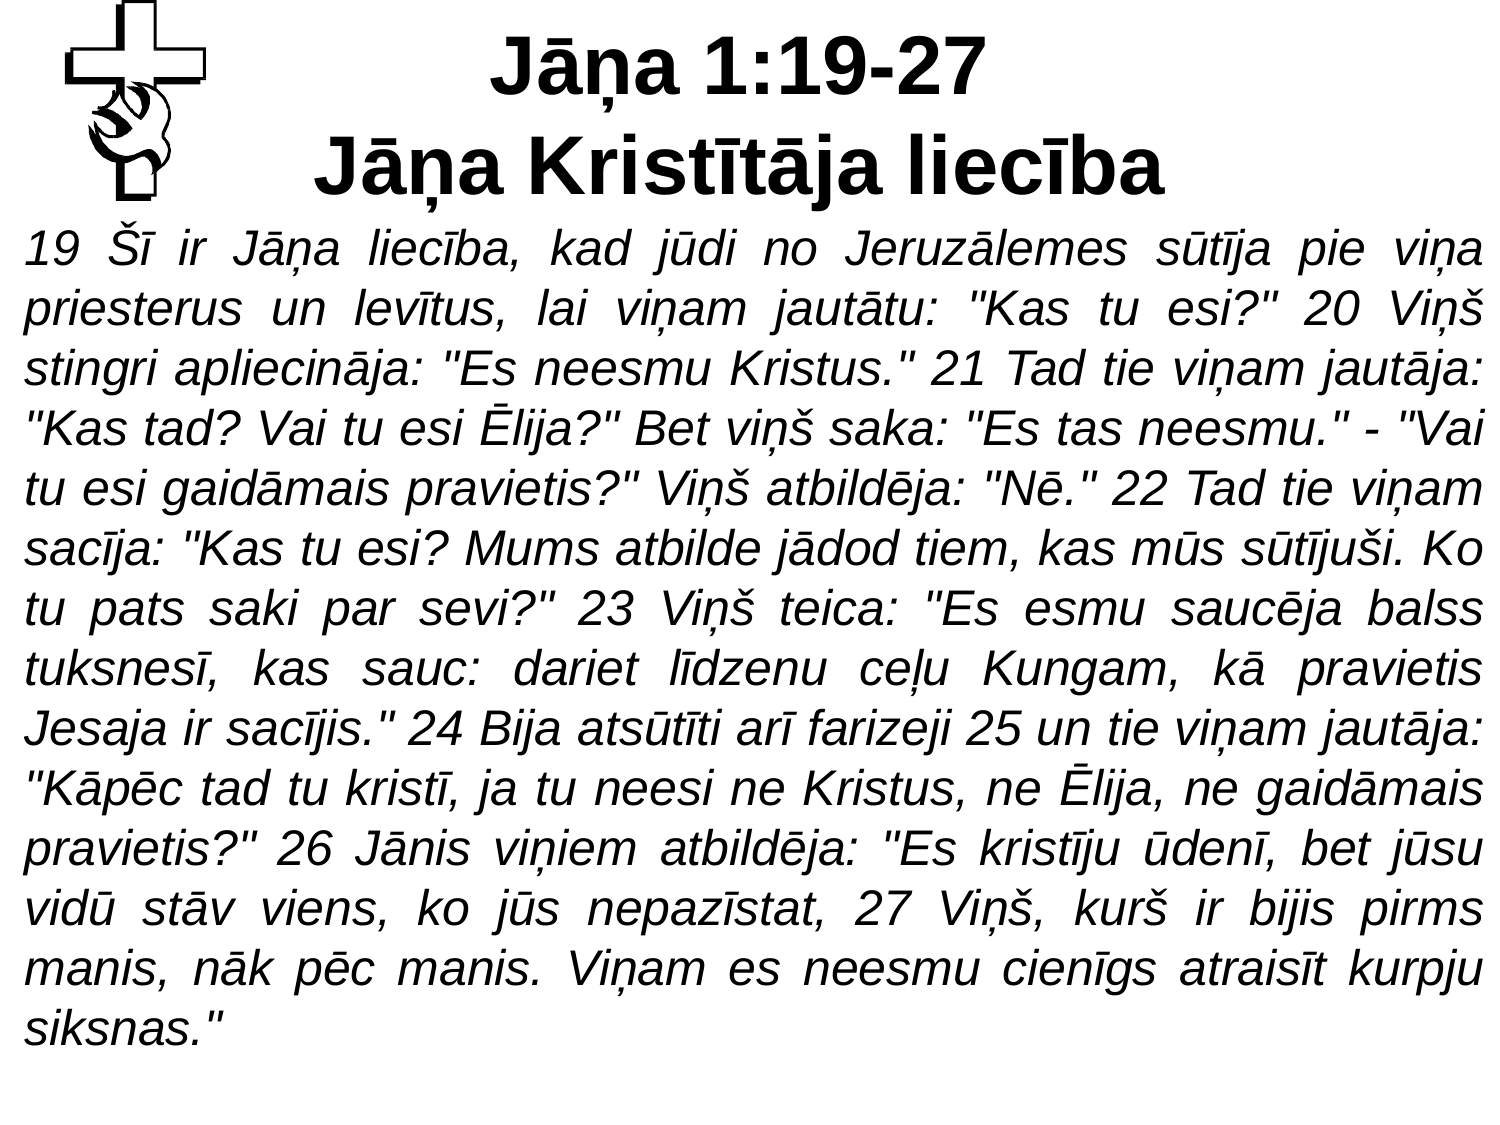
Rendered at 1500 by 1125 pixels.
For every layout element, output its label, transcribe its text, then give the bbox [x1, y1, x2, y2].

list 19 Šī ir Jāņa liecība, kad jūdi no Jeruzālemes sūtīja pie viņa priesterus un levītus, lai viņam jautātu: "Kas tu esi?" 20 Viņš stingri apliecināja: "Es neesmu Kristus." 21 Tad tie viņam jautāja: "Kas tad? Vai tu esi Ēlija?" Bet viņš saka: "Es tas neesmu." - "Vai tu esi gaidāmais pravietis?" Viņš atbildēja: "Nē." 22 Tad tie viņam sacīja: "Kas tu esi? Mums atbilde jādod tiem, kas mūs sūtījuši. Ko tu pats saki par sevi?" 23 Viņš teica: "Es esmu saucēja balss tuksnesī, kas sauc: dariet līdzenu ceļu Kungam, kā pravietis Jesaja ir sacījis." 24 Bija atsūtīti arī farizeji 25 un tie viņam jautāja: "Kāpēc tad tu kristī, ja tu neesi ne Kristus, ne Ēlija, ne gaidāmais pravietis?" 26 Jānis viņiem atbildēja: "Es kristīju ūdenī, bet jūsu vidū stāv viens, ko jūs nepazīstat, 27 Viņš, kurš ir bijis pirms manis, nāk pēc manis. Viņam es neesmu cienīgs atraisīt kurpju siksnas." [0, 207, 1500, 951]
title Jāņa 1:19-27 Jāņa Kristītāja liecība [212, 42, 1416, 181]
picture [64, 0, 207, 202]
